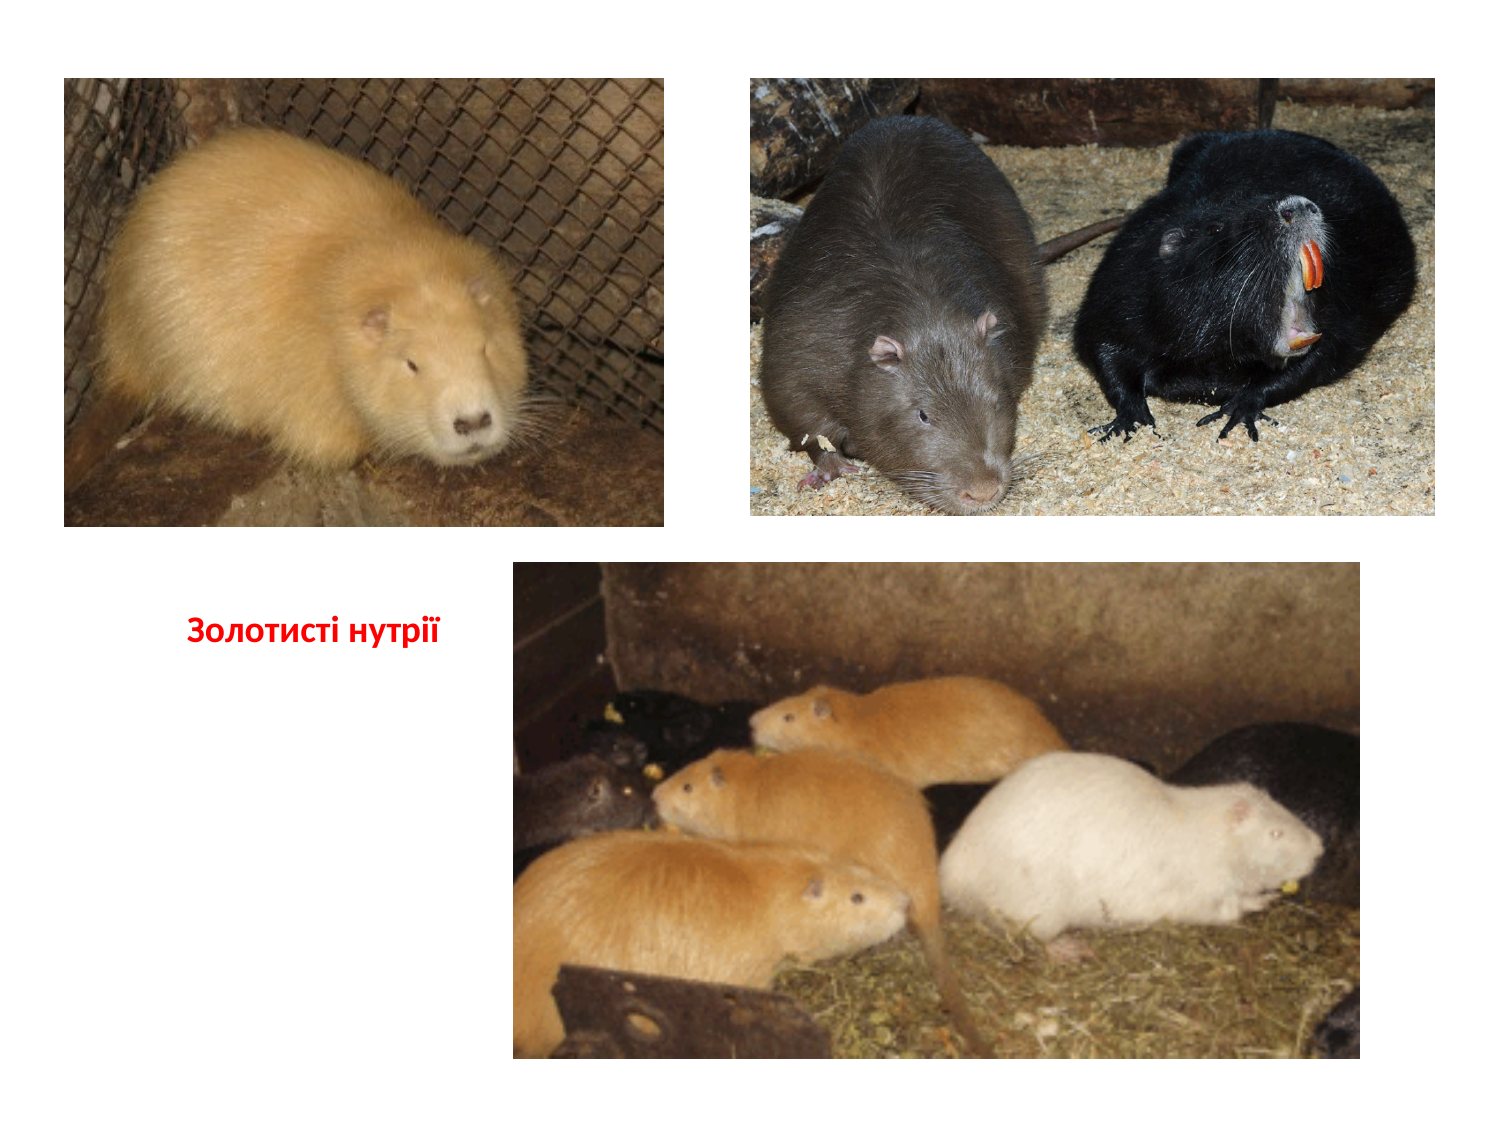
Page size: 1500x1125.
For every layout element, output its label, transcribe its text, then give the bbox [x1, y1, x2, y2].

text_box Золотисті нутрії [172, 597, 455, 658]
picture [749, 77, 1436, 516]
picture [513, 562, 1360, 1059]
picture [64, 77, 664, 528]
